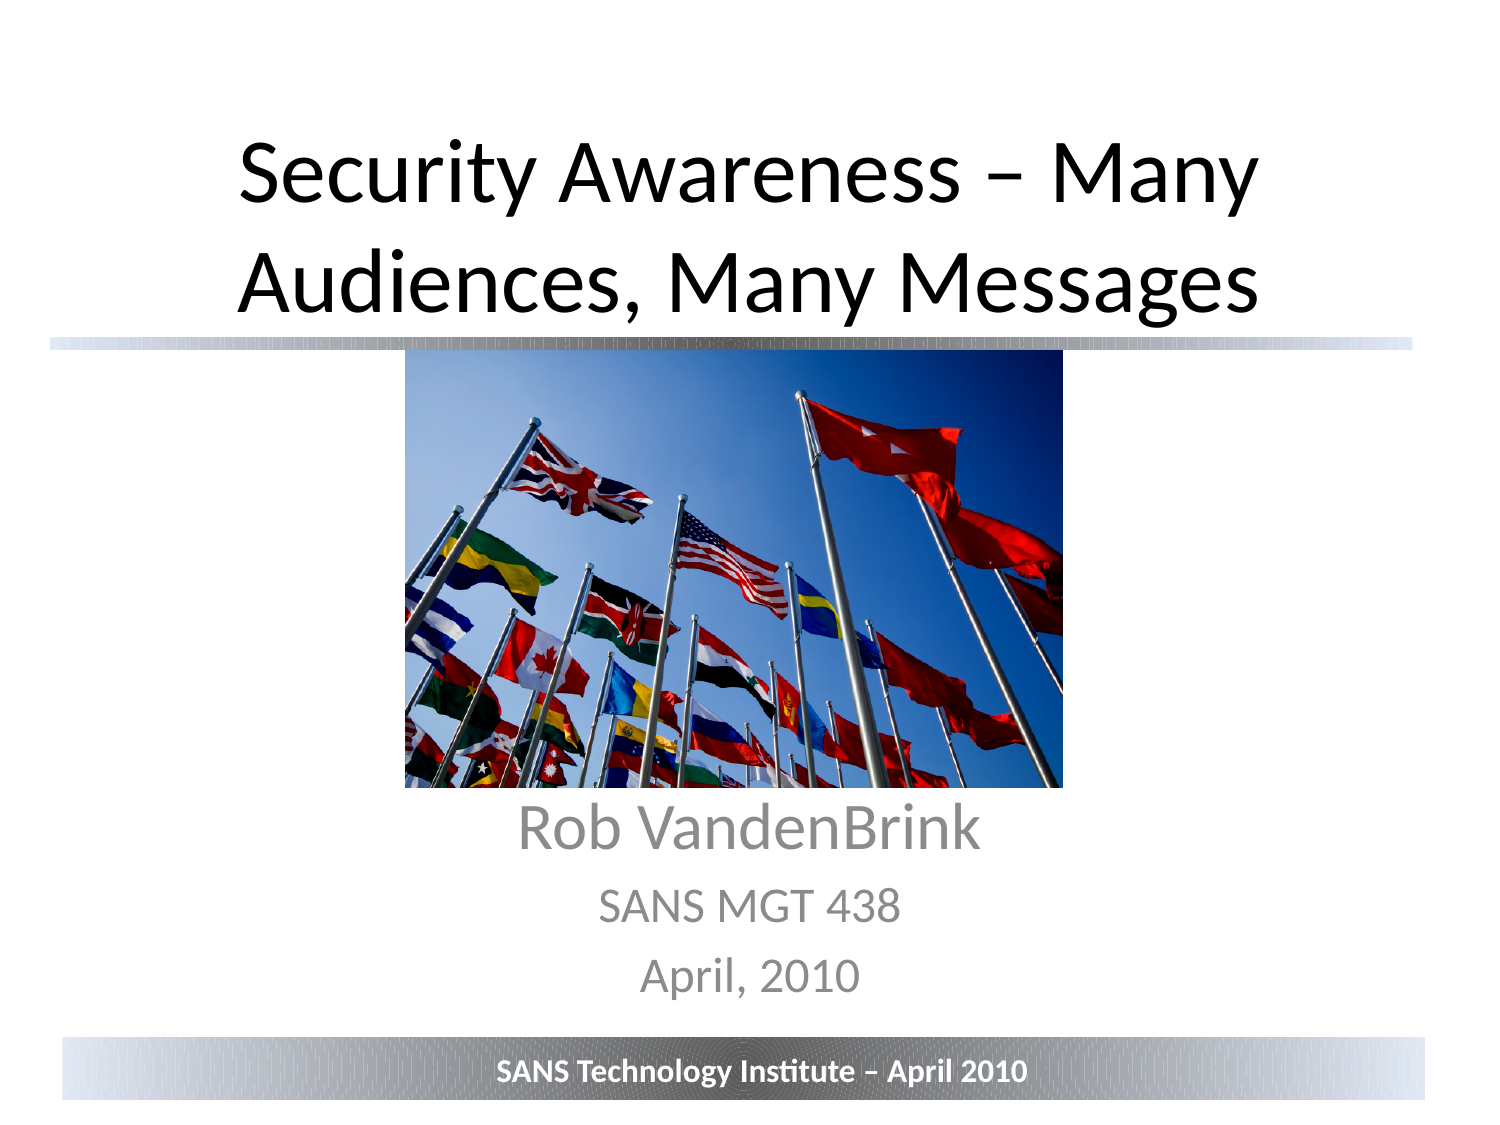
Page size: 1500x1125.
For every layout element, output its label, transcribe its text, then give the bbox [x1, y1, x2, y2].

text_box [48, 335, 1415, 352]
subtitle Rob VandenBrink SANS MGT 438 April, 2010 [225, 774, 1275, 1063]
text_box [60, 1035, 1427, 1102]
picture [404, 349, 1063, 788]
footer SANS Technology Institute – April 2010 [350, 1037, 1175, 1100]
title Security Awareness – Many Audiences, Many Messages [112, 99, 1388, 335]
